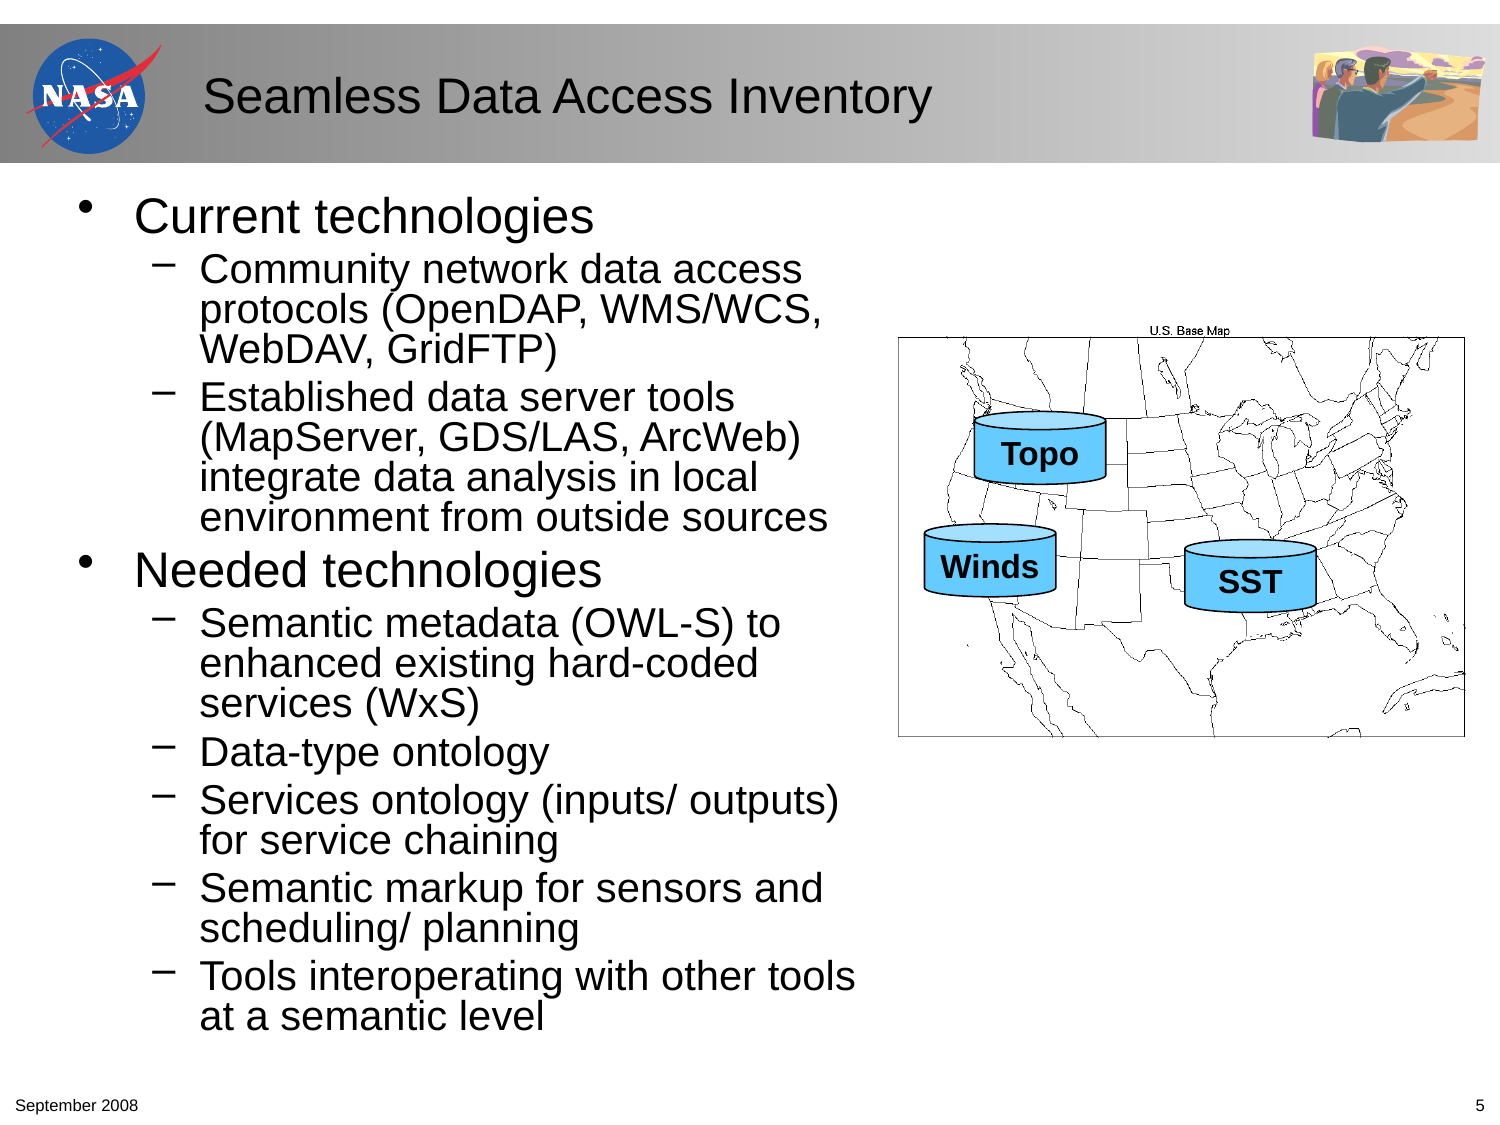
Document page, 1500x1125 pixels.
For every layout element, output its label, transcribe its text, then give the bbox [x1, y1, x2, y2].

slide_number 5 [1412, 1087, 1500, 1125]
text_box [0, 162, 900, 1000]
list Current technologies Community network data access protocols (OpenDAP, WMS/WCS, WebDAV, GridFTP) Established data server tools (MapServer, GDS/LAS, ArcWeb) integrate data analysis in local environment from outside sources Needed technologies Semantic metadata (OWL-S) to enhanced existing hard-coded services (WxS) Data-type ontology Services ontology (inputs/ outputs) for service chaining Semantic markup for sensors and scheduling/ planning Tools interoperating with other tools at a semantic level [62, 187, 875, 1100]
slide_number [0, 1087, 313, 1125]
picture [1312, 44, 1488, 145]
picture [887, 325, 1476, 751]
title Seamless Data Access Inventory [187, 37, 1300, 150]
